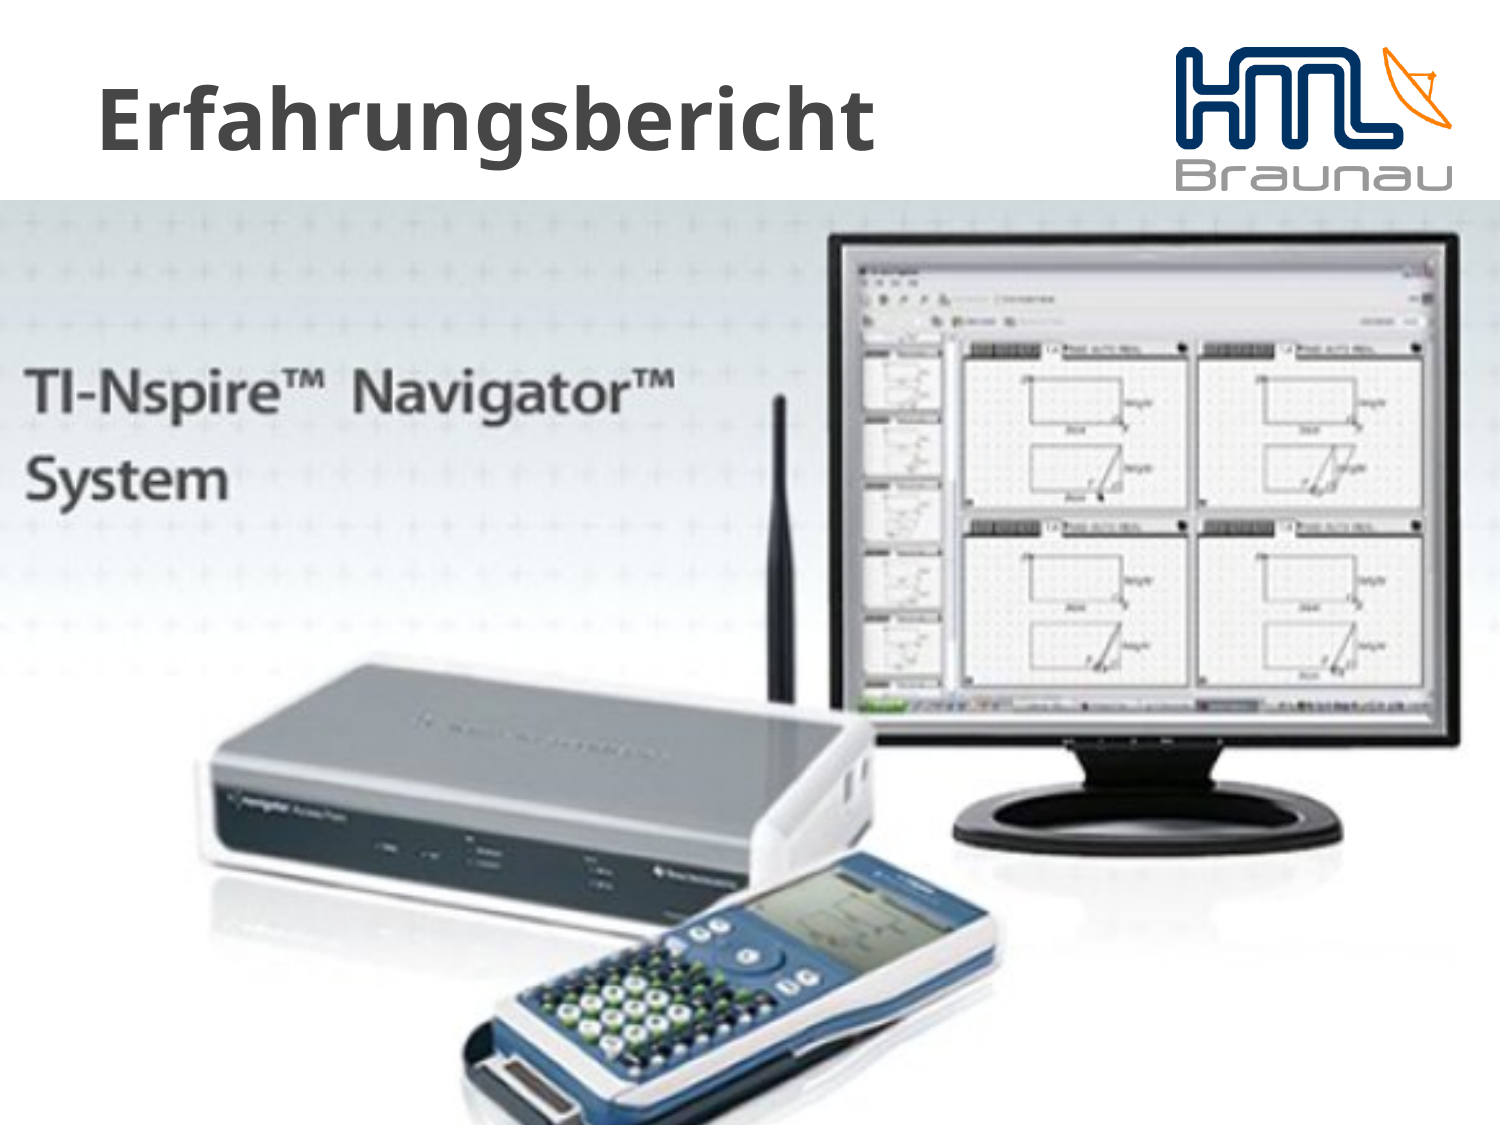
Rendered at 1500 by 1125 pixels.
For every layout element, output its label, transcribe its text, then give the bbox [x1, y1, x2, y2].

picture [0, 199, 1500, 1125]
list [1176, 47, 1453, 192]
title Erfahrungsbericht [80, 45, 1431, 188]
